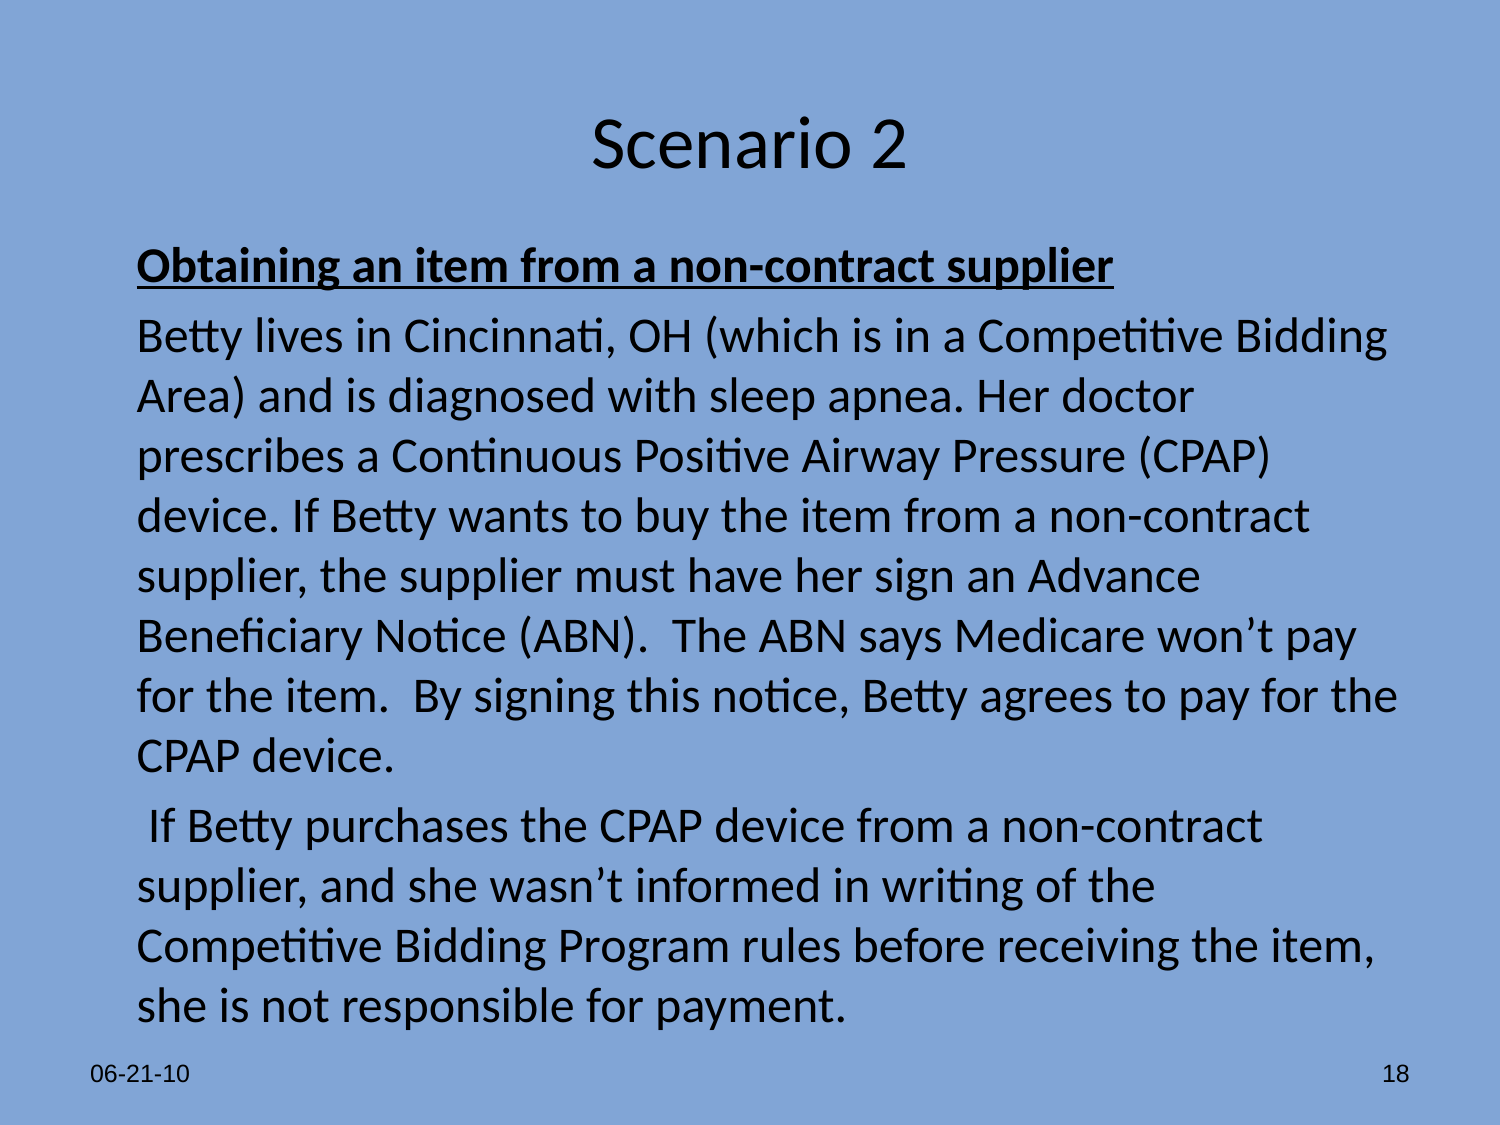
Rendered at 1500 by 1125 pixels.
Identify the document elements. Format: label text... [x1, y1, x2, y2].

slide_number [75, 1042, 425, 1103]
title Scenario 2 [74, 44, 1426, 224]
slide_number 18 [1074, 1042, 1425, 1103]
list Obtaining an item from a non-contract supplier Betty lives in Cincinnati, OH (which is in a Competitive Bidding Area) and is diagnosed with sleep apnea. Her doctor prescribes a Continuous Positive Airway Pressure (CPAP) device. If Betty wants to buy the item from a non-contract supplier, the supplier must have her sign an Advance Beneficiary Notice (ABN). The ABN says Medicare won’t pay for the item. By signing this notice, Betty agrees to pay for the CPAP device. If Betty purchases the CPAP device from a non-contract supplier, and she wasn’t informed in writing of the Competitive Bidding Program rules before receiving the item, she is not responsible for payment. [74, 224, 1426, 968]
